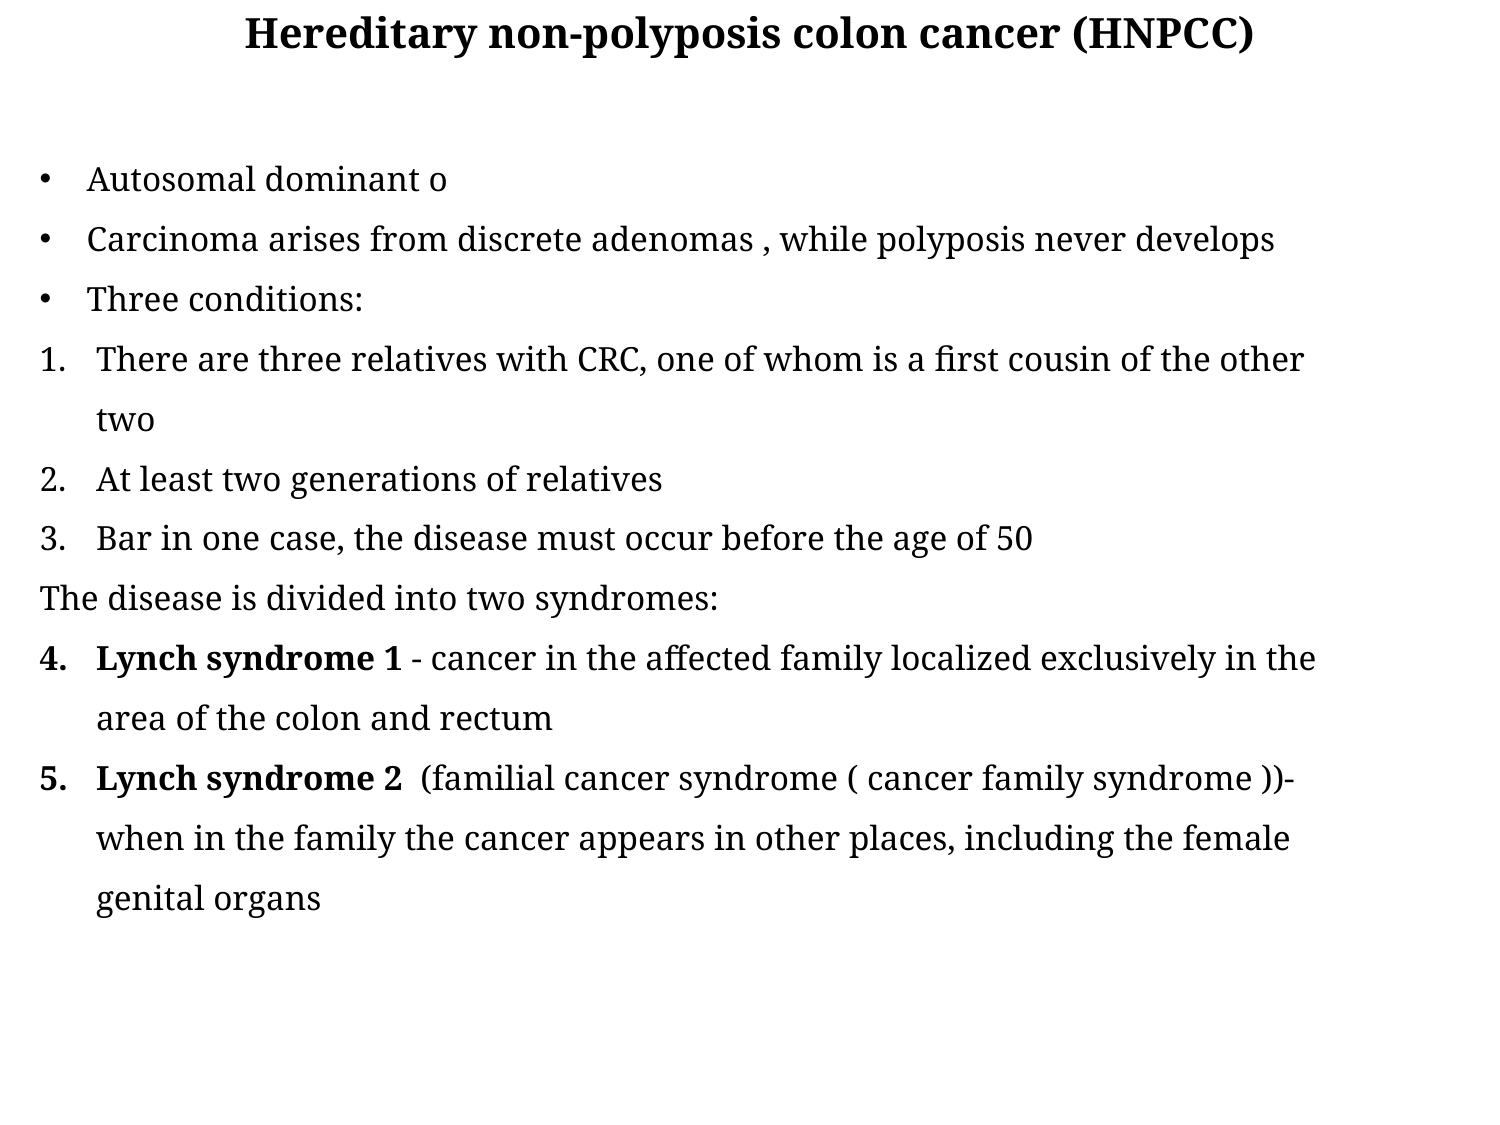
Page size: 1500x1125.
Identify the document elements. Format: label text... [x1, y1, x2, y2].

text_box Autosomal dominant o Carcinoma arises from discrete adenomas , while polyposis never develops Three conditions: There are three relatives with CRC, one of whom is a first cousin of the other two At least two generations of relatives Bar in one case, the disease must occur before the age of 50 The disease is divided into two syndromes: Lynch syndrome 1 - cancer in the affected family localized exclusively in the area of the colon and rectum Lynch syndrome 2 (familial cancer syndrome ( cancer family syndrome ))-when in the family the cancer appears in other places, including the female genital organs [24, 130, 1363, 984]
text_box Hereditary non-polyposis colon cancer (HNPCC) [0, 0, 1500, 63]
